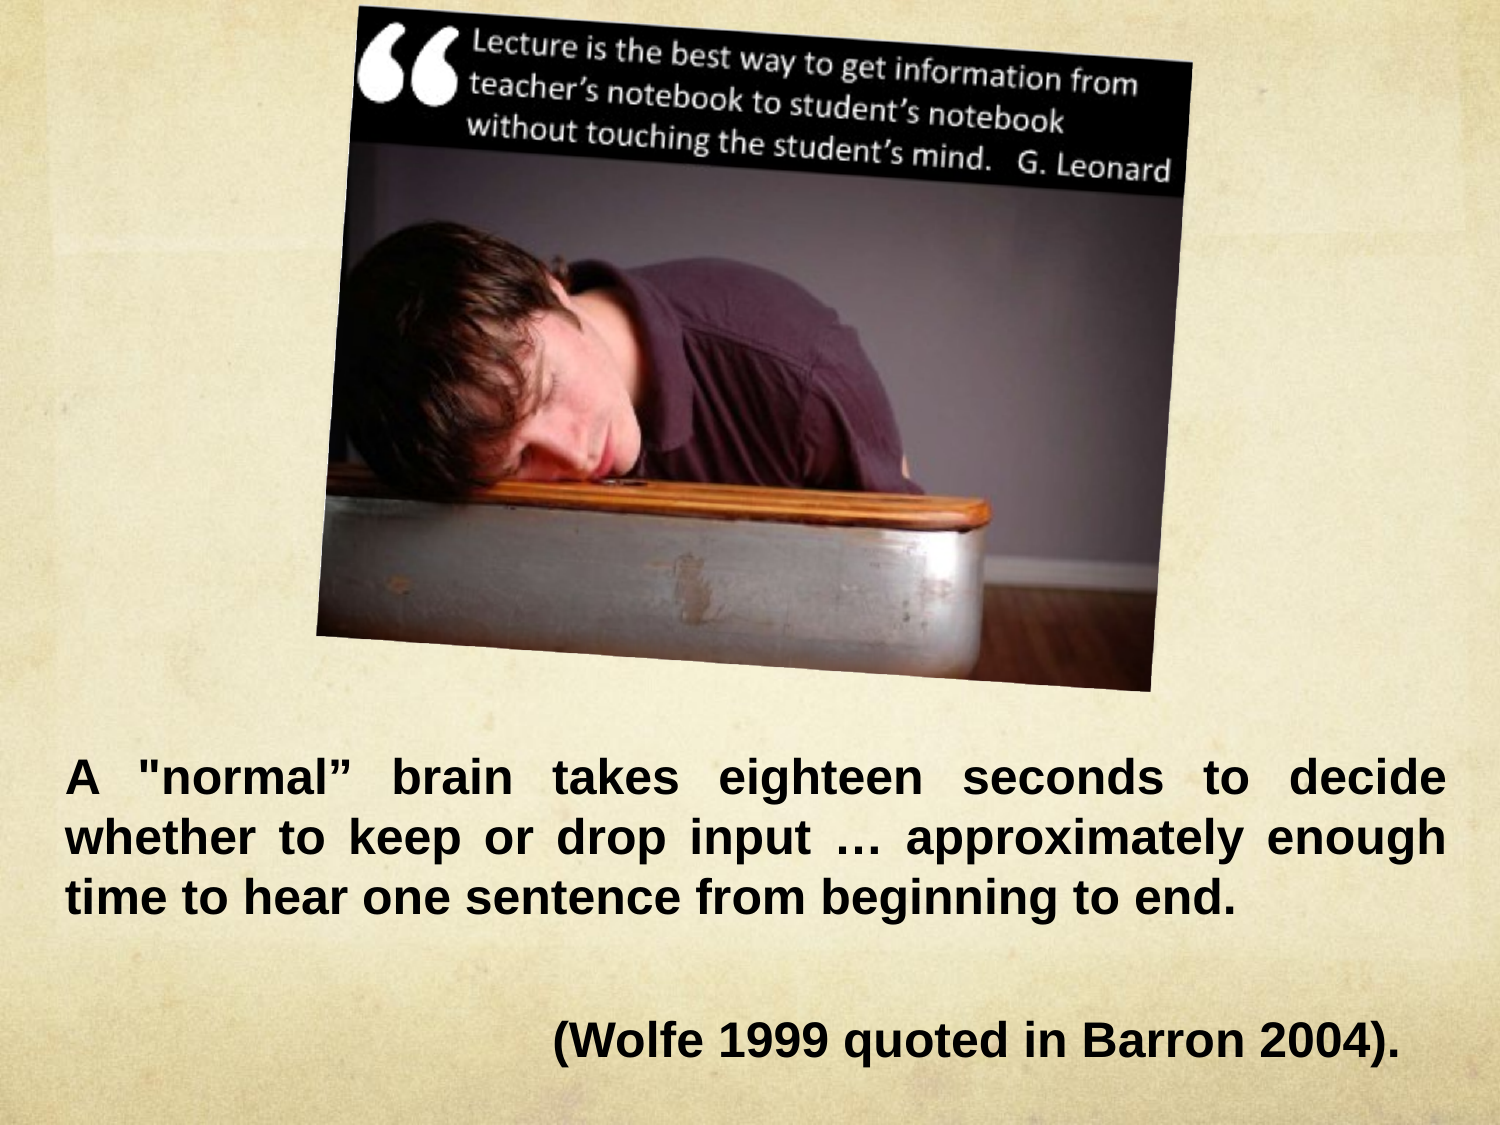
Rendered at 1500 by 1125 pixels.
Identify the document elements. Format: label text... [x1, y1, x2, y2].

text_box A "normal” brain takes eighteen seconds to decide whether to keep or drop input … approximately enough time to hear one sentence from beginning to end. [49, 737, 1463, 1125]
picture [0, 0, 1500, 1125]
text_box (Wolfe 1999 quoted in Barron 2004). [537, 999, 1438, 1075]
